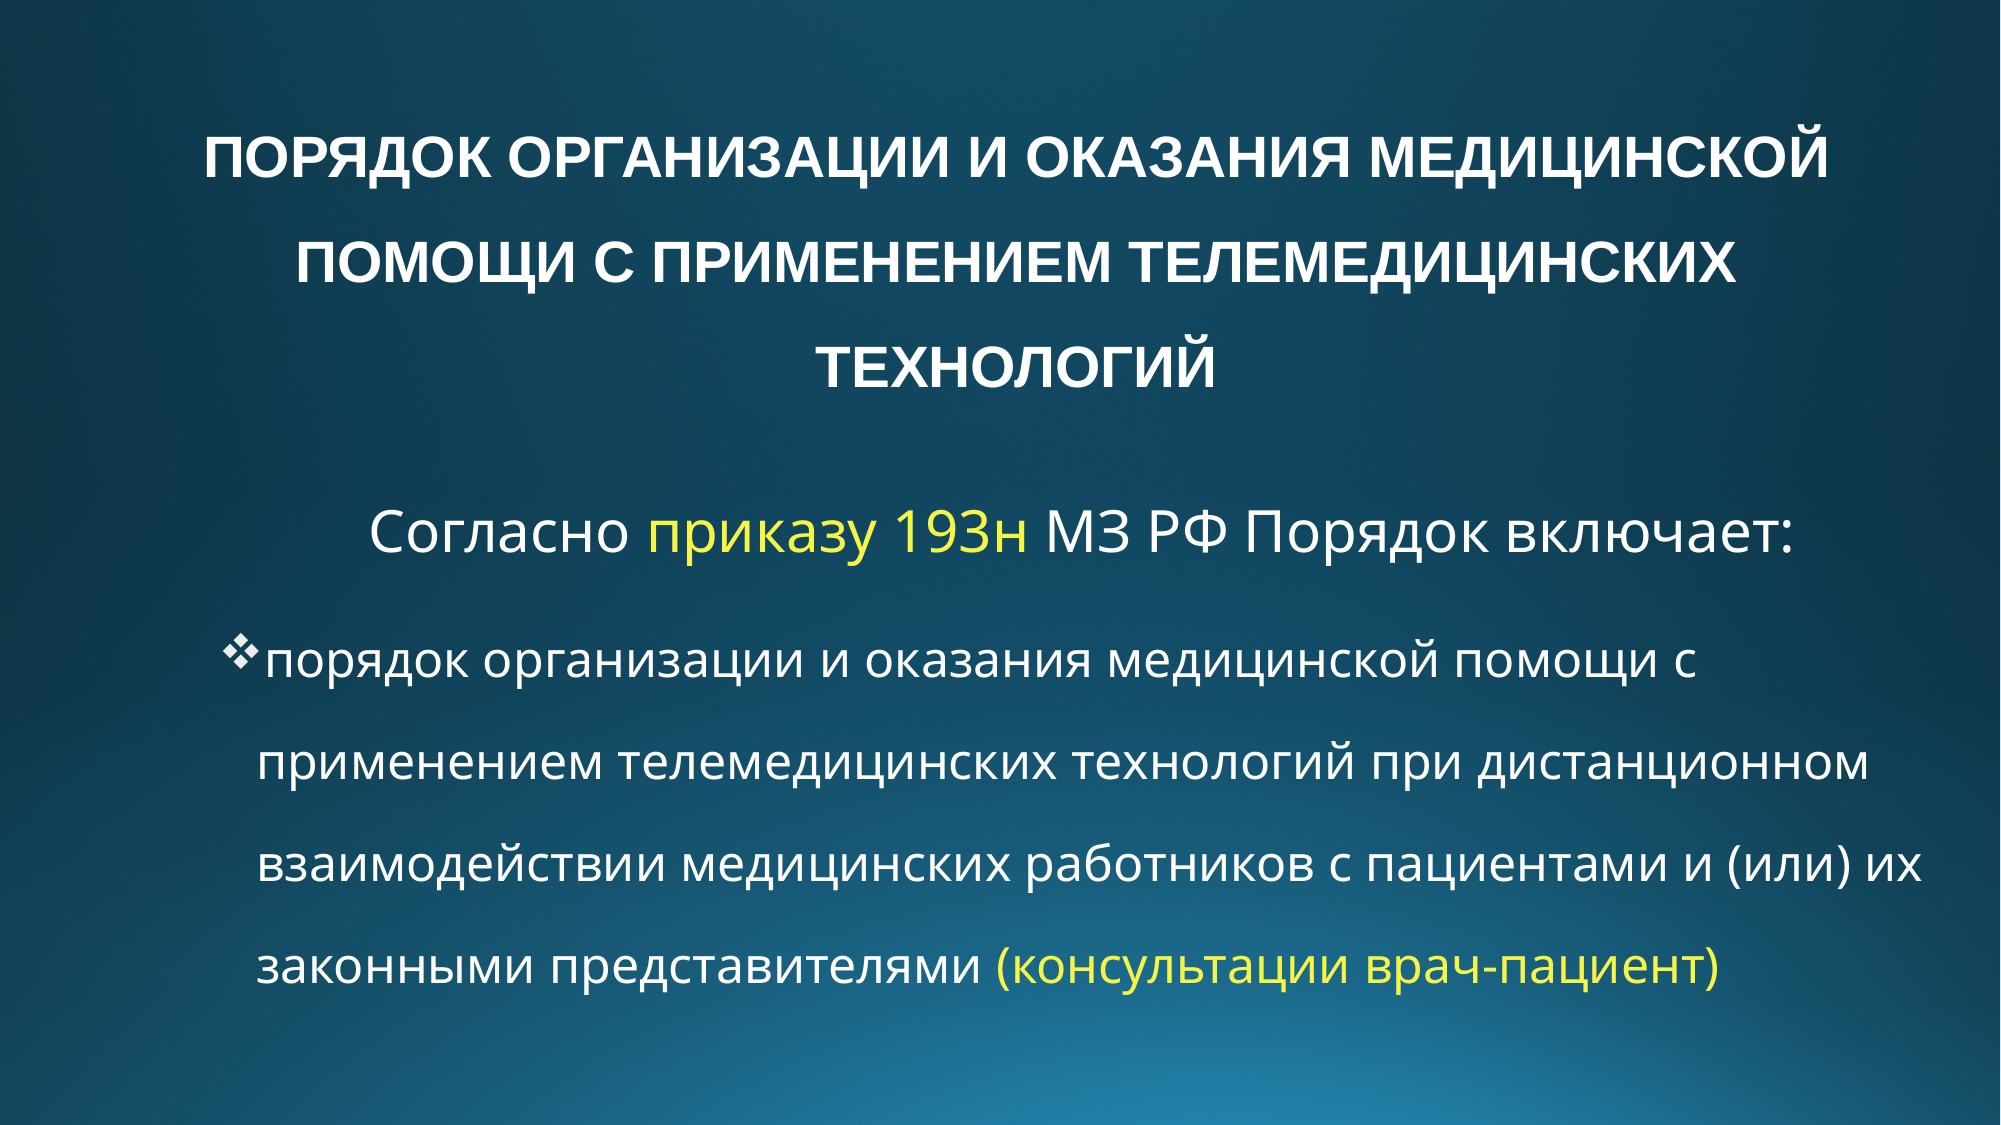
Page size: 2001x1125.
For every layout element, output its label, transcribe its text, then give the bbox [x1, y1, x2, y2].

list Согласно приказу 193н МЗ РФ Порядок включает: порядок организации и оказания медицинской помощи с применением телемедицинских технологий при дистанционном взаимодействии медицинских работников с пациентами и (или) их законными представителями (консультации врач-пациент) [203, 410, 1956, 1125]
title ПОРЯДОК ОРГАНИЗАЦИИ И ОКАЗАНИЯ МЕДИЦИНСКОЙ ПОМОЩИ С ПРИМЕНЕНИЕМ ТЕЛЕМЕДИЦИНСКИХ ТЕХНОЛОГИЙ [77, 153, 1956, 411]
picture [0, 0, 2001, 1125]
